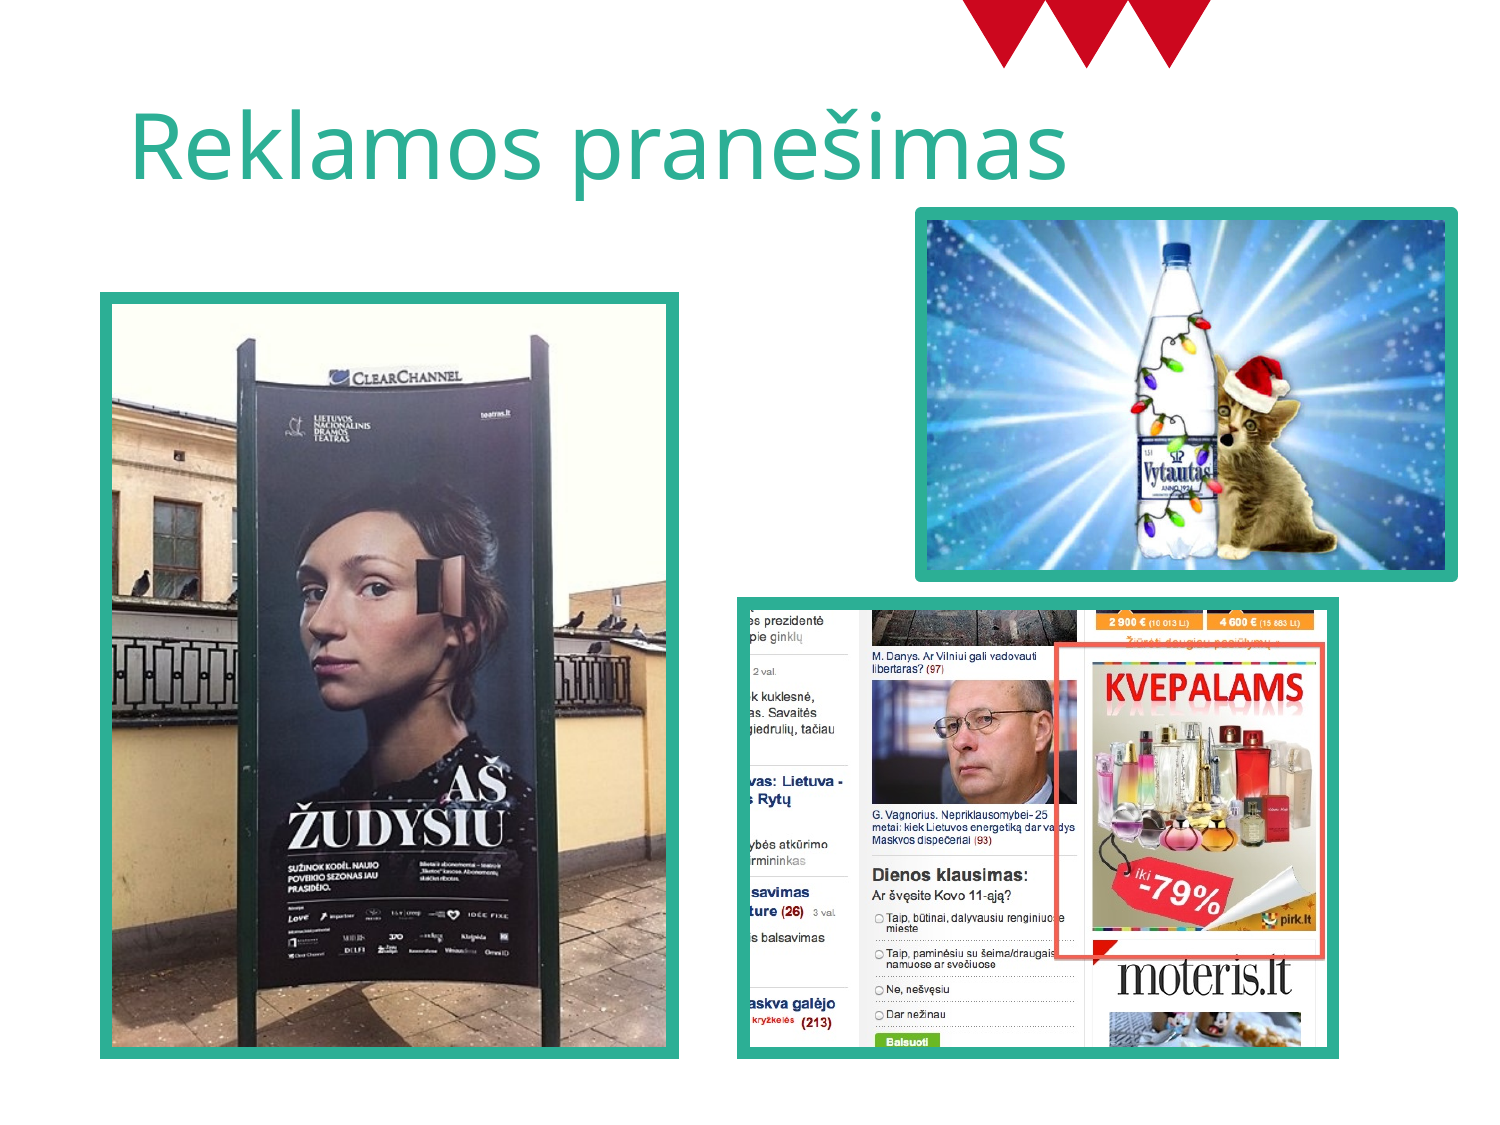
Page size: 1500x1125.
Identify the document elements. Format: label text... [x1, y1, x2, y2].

title Reklamos pranešimas [112, 66, 1388, 220]
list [749, 609, 1328, 1048]
picture [111, 304, 667, 1048]
picture [926, 219, 1446, 571]
